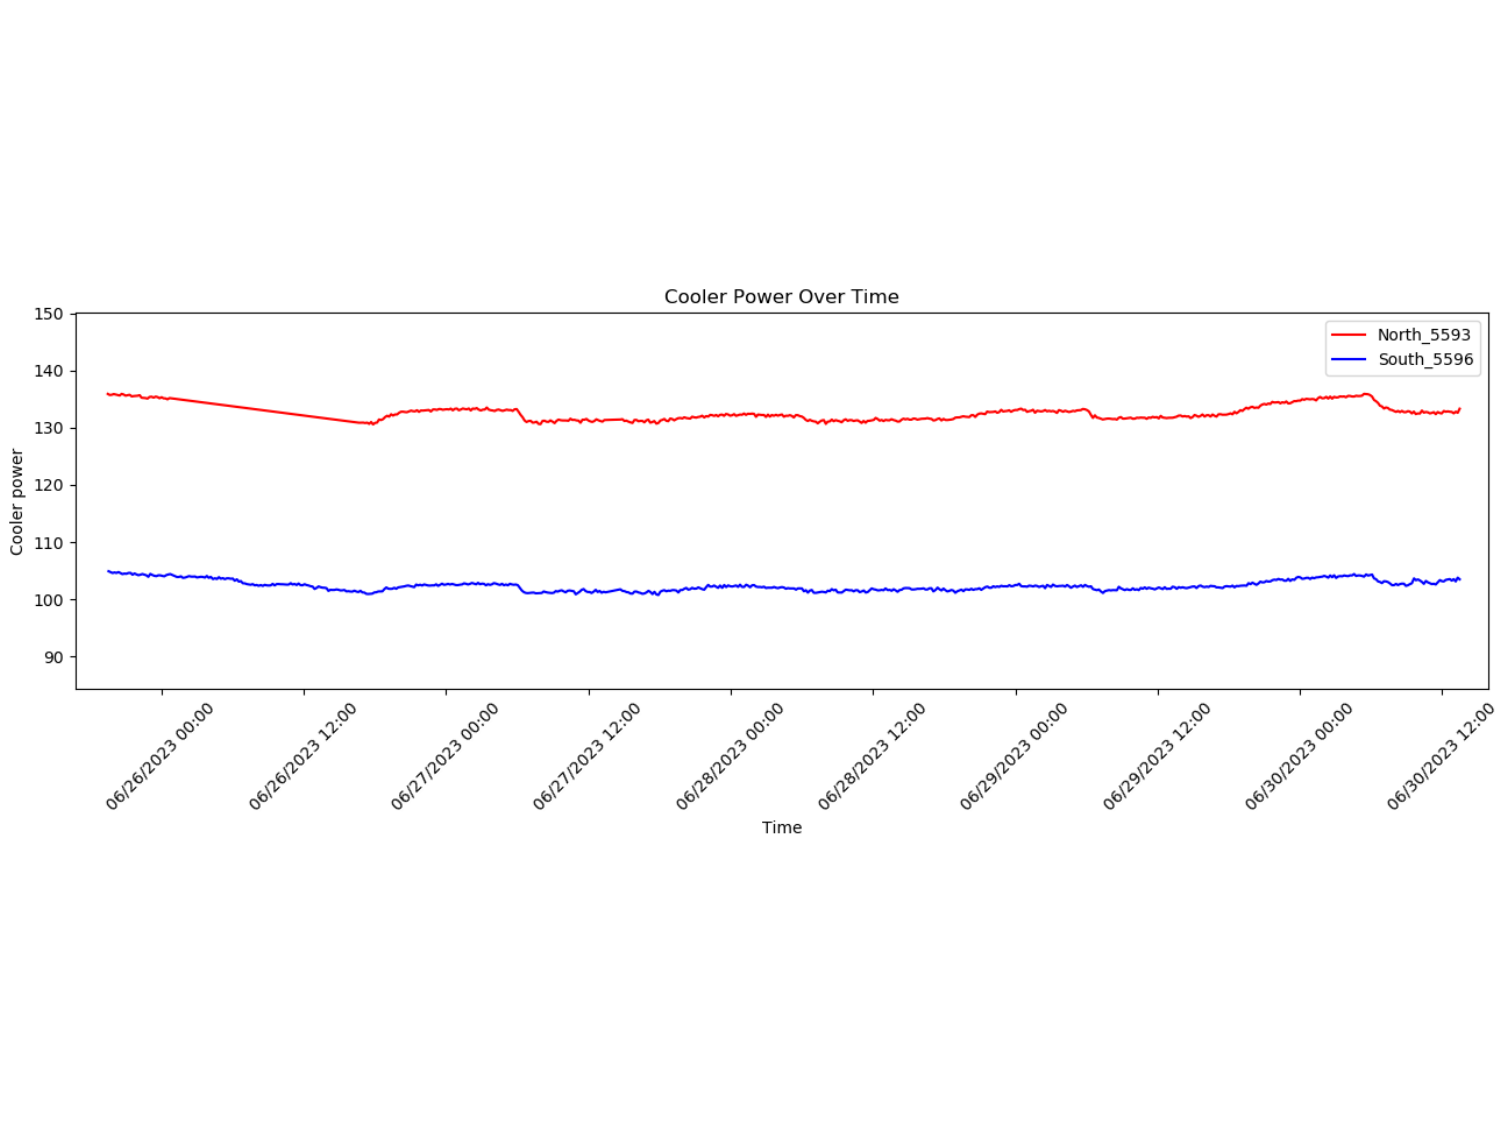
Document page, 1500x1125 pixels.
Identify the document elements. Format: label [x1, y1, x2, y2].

picture [0, 280, 1500, 845]
